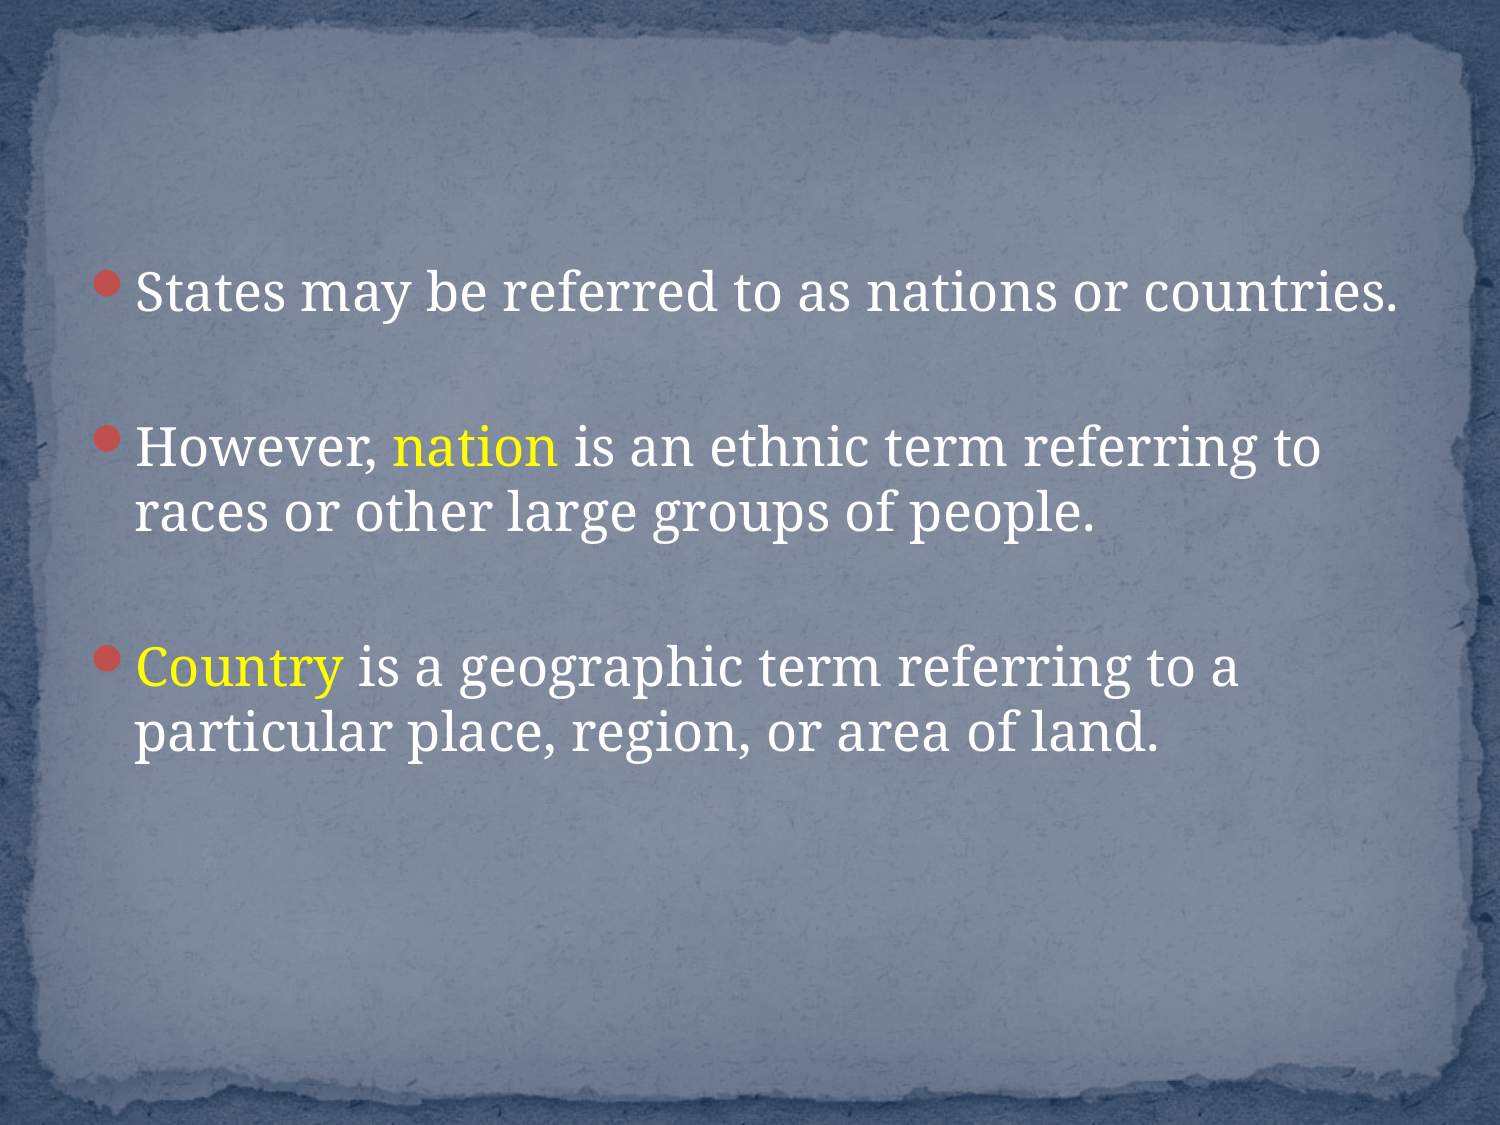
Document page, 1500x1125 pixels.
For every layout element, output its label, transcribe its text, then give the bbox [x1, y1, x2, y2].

list States may be referred to as nations or countries. However, nation is an ethnic term referring to races or other large groups of people. Country is a geographic term referring to a particular place, region, or area of land. [75, 249, 1425, 1000]
